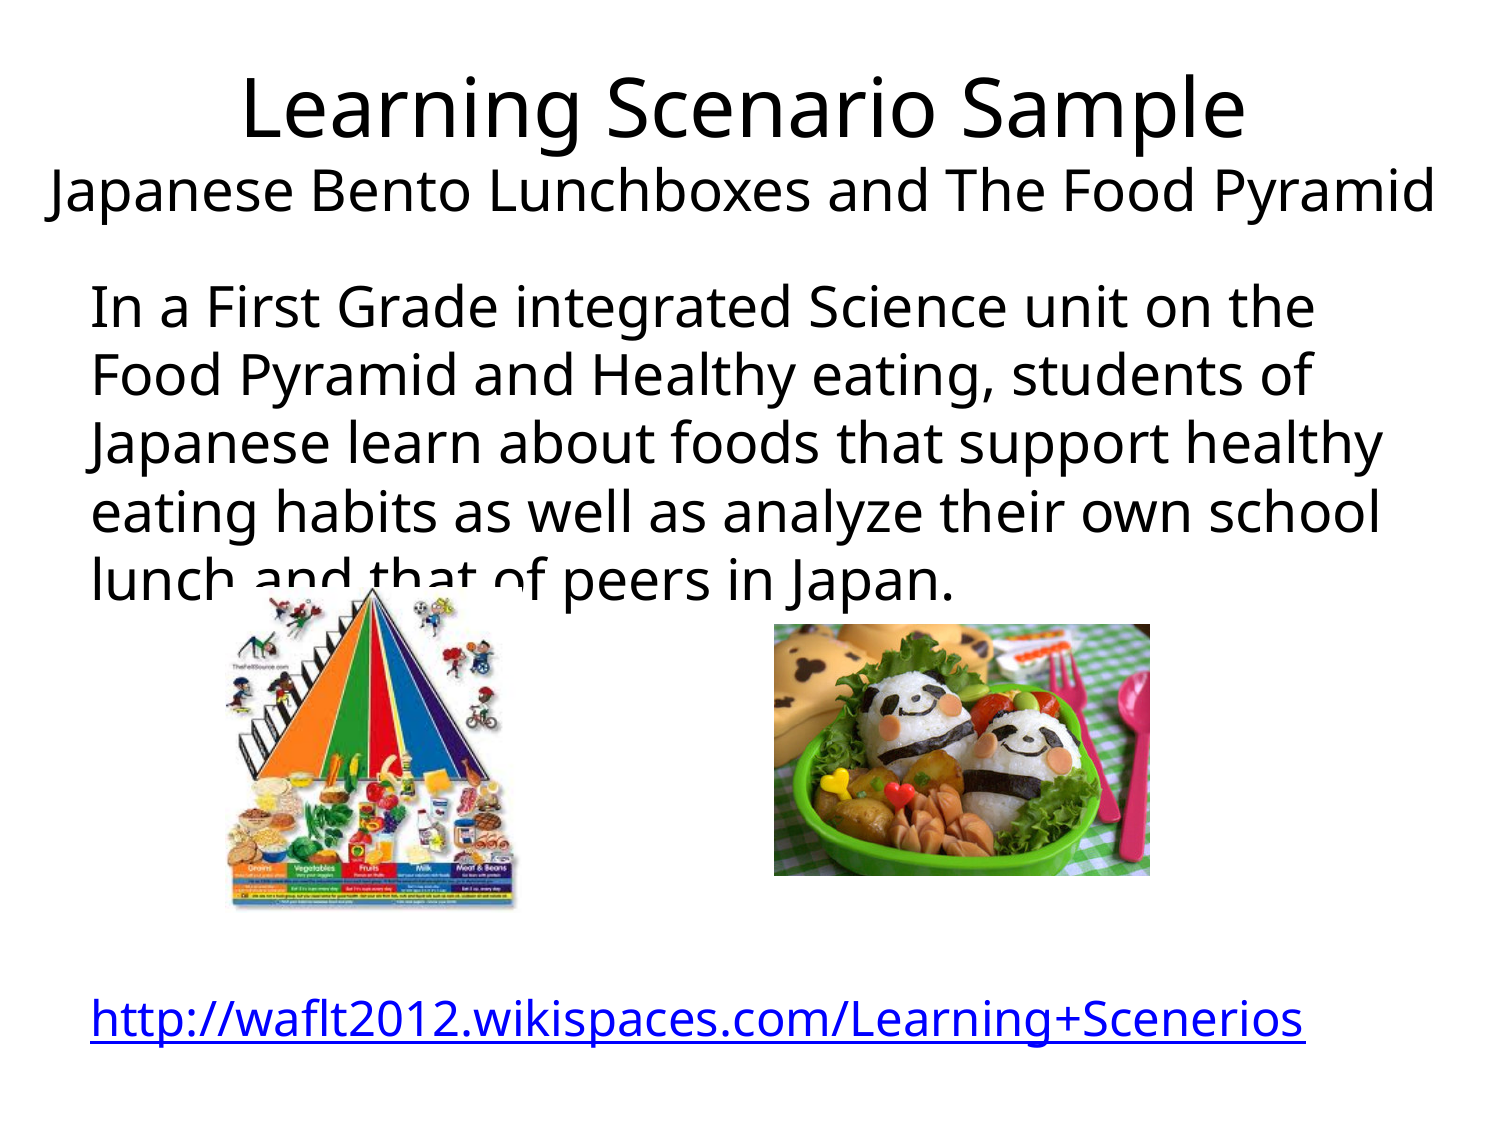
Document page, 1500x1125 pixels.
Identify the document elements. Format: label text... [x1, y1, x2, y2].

picture [774, 624, 1151, 876]
list In a First Grade integrated Science unit on the Food Pyramid and Healthy eating, students of Japanese learn about foods that support healthy eating habits as well as analyze their own school lunch and that of peers in Japan. http://waflt2012.wikispaces.com/Learning+Scenerios [75, 262, 1425, 1063]
picture [224, 587, 522, 914]
title Learning Scenario Sample Japanese Bento Lunchboxes and The Food Pyramid [24, 45, 1463, 233]
